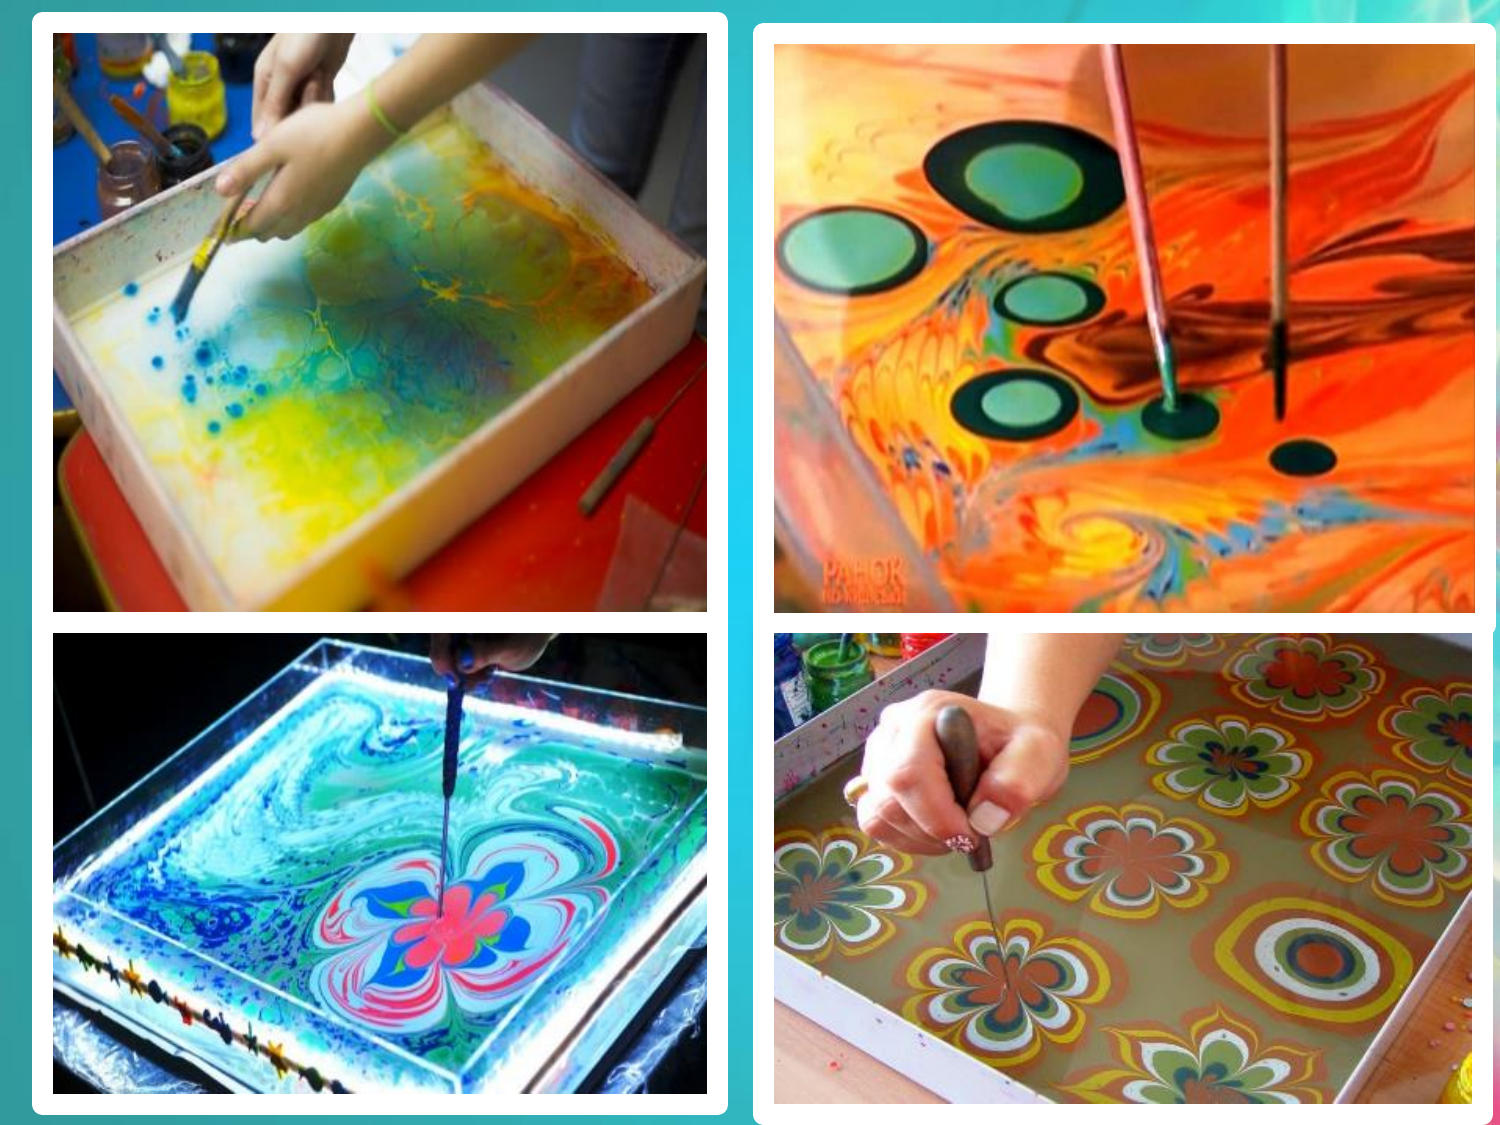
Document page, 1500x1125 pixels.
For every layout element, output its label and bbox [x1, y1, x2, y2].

picture [773, 43, 1476, 616]
picture [52, 632, 708, 1095]
picture [773, 632, 1473, 1105]
picture [52, 32, 708, 613]
